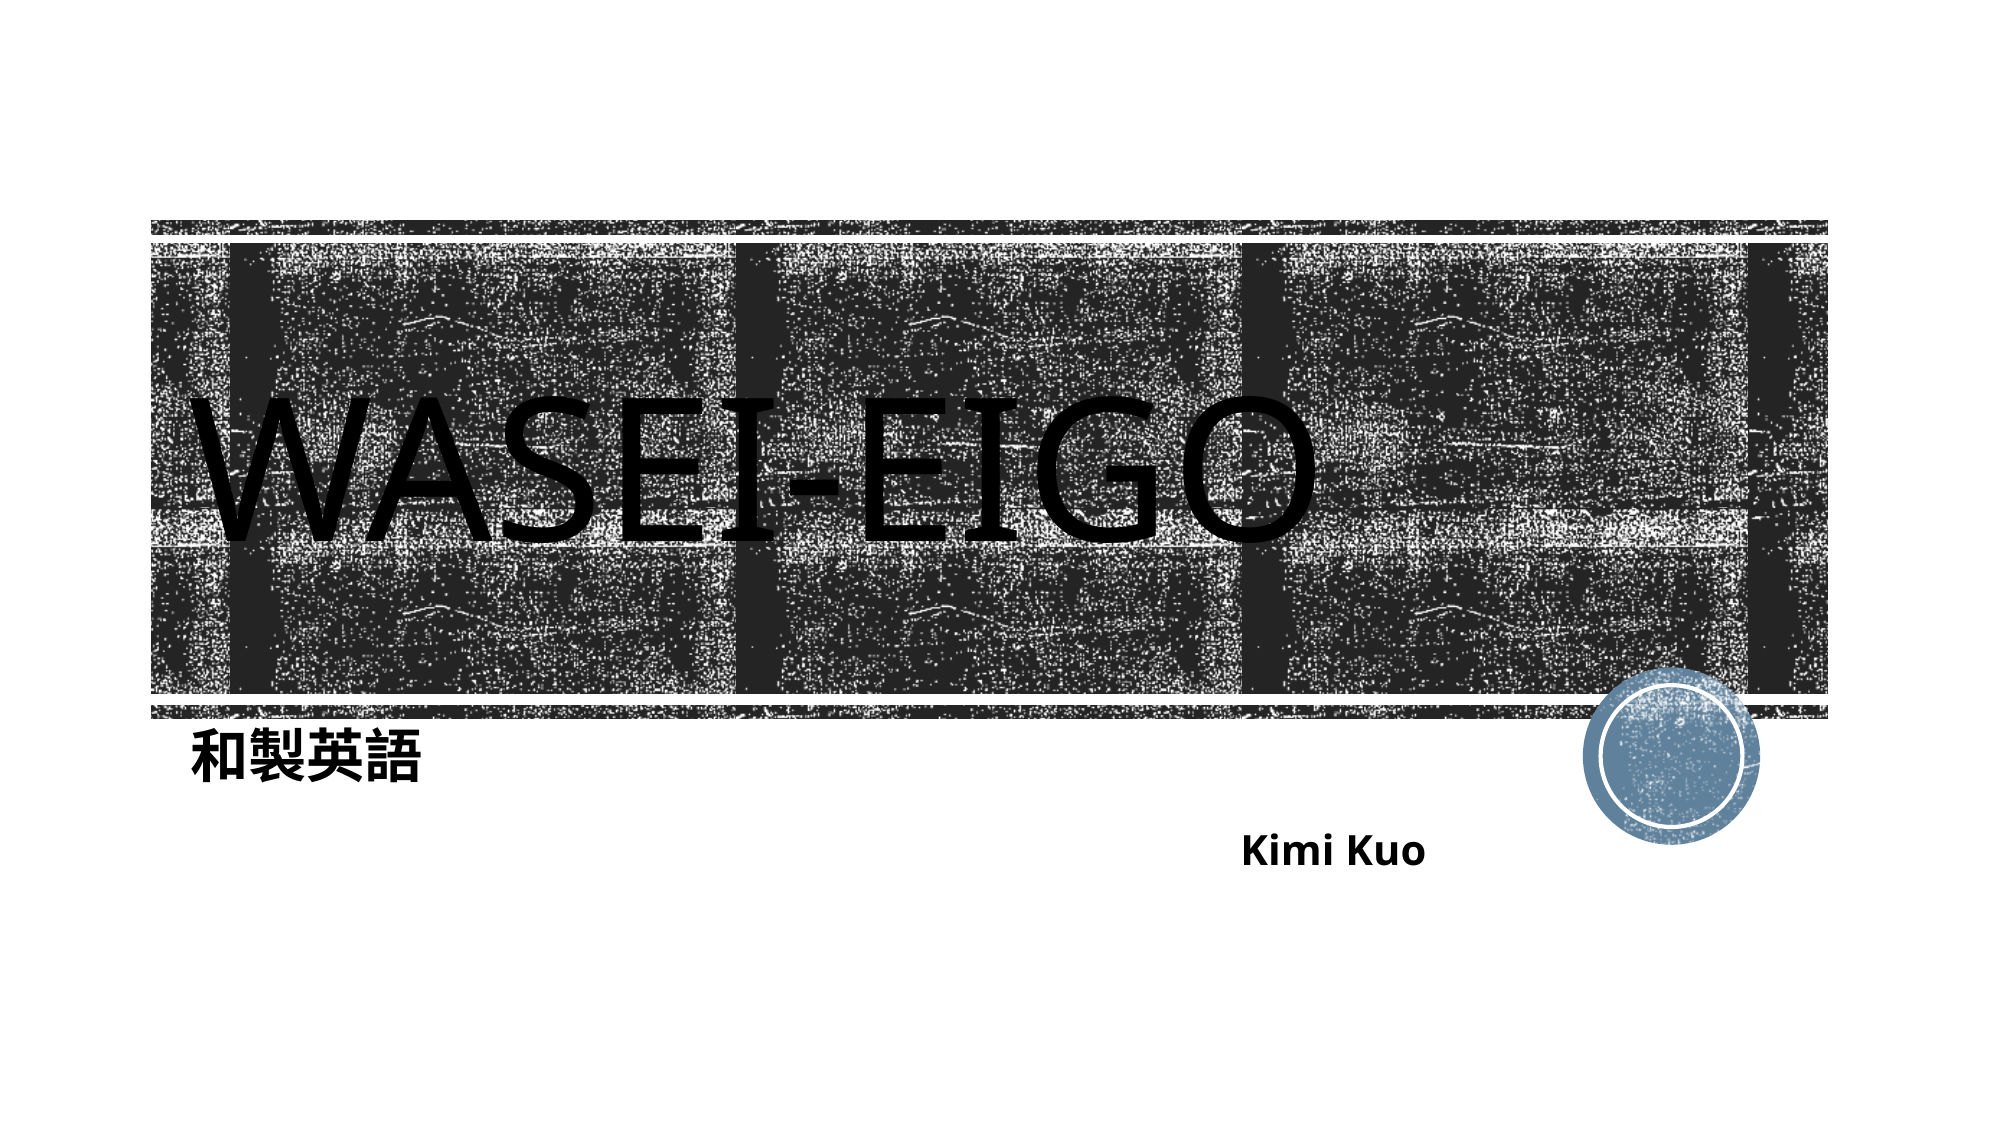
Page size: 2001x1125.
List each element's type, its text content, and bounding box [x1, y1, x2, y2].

title Wasei-Eigo [172, 234, 1808, 733]
subtitle 和製英語 Kimi Kuo [175, 720, 1596, 896]
